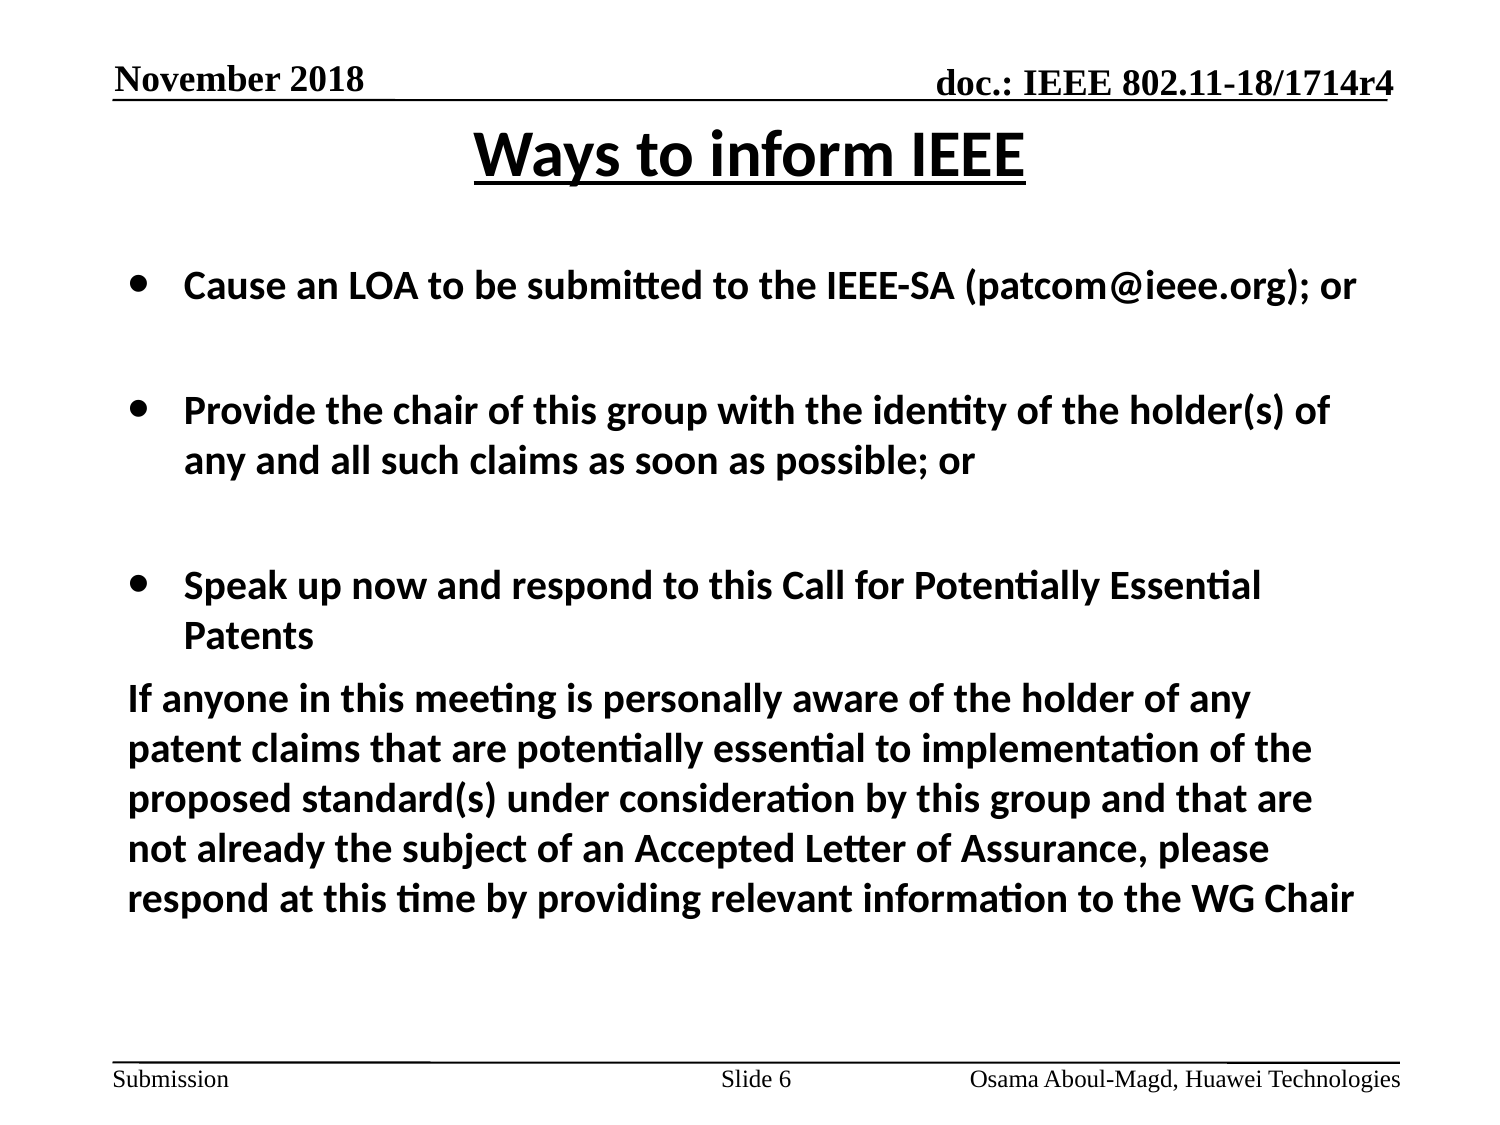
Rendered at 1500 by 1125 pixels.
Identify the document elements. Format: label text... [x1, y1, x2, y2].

title Ways to inform IEEE [112, 112, 1388, 188]
footer Osama Aboul-Magd, Huawei Technologies [878, 1061, 1402, 1093]
slide_number Slide 6 [712, 1061, 800, 1123]
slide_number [114, 54, 423, 100]
list Cause an LOA to be submitted to the IEEE-SA (patcom@ieee.org); or Provide the chair of this group with the identity of the holder(s) of any and all such claims as soon as possible; or Speak up now and respond to this Call for Potentially Essential Patents If anyone in this meeting is personally aware of the holder of any patent claims that are potentially essential to implementation of the proposed standard(s) under consideration by this group and that are not already the subject of an Accepted Letter of Assurance, please respond at this time by providing relevant information to the WG Chair [112, 250, 1388, 926]
